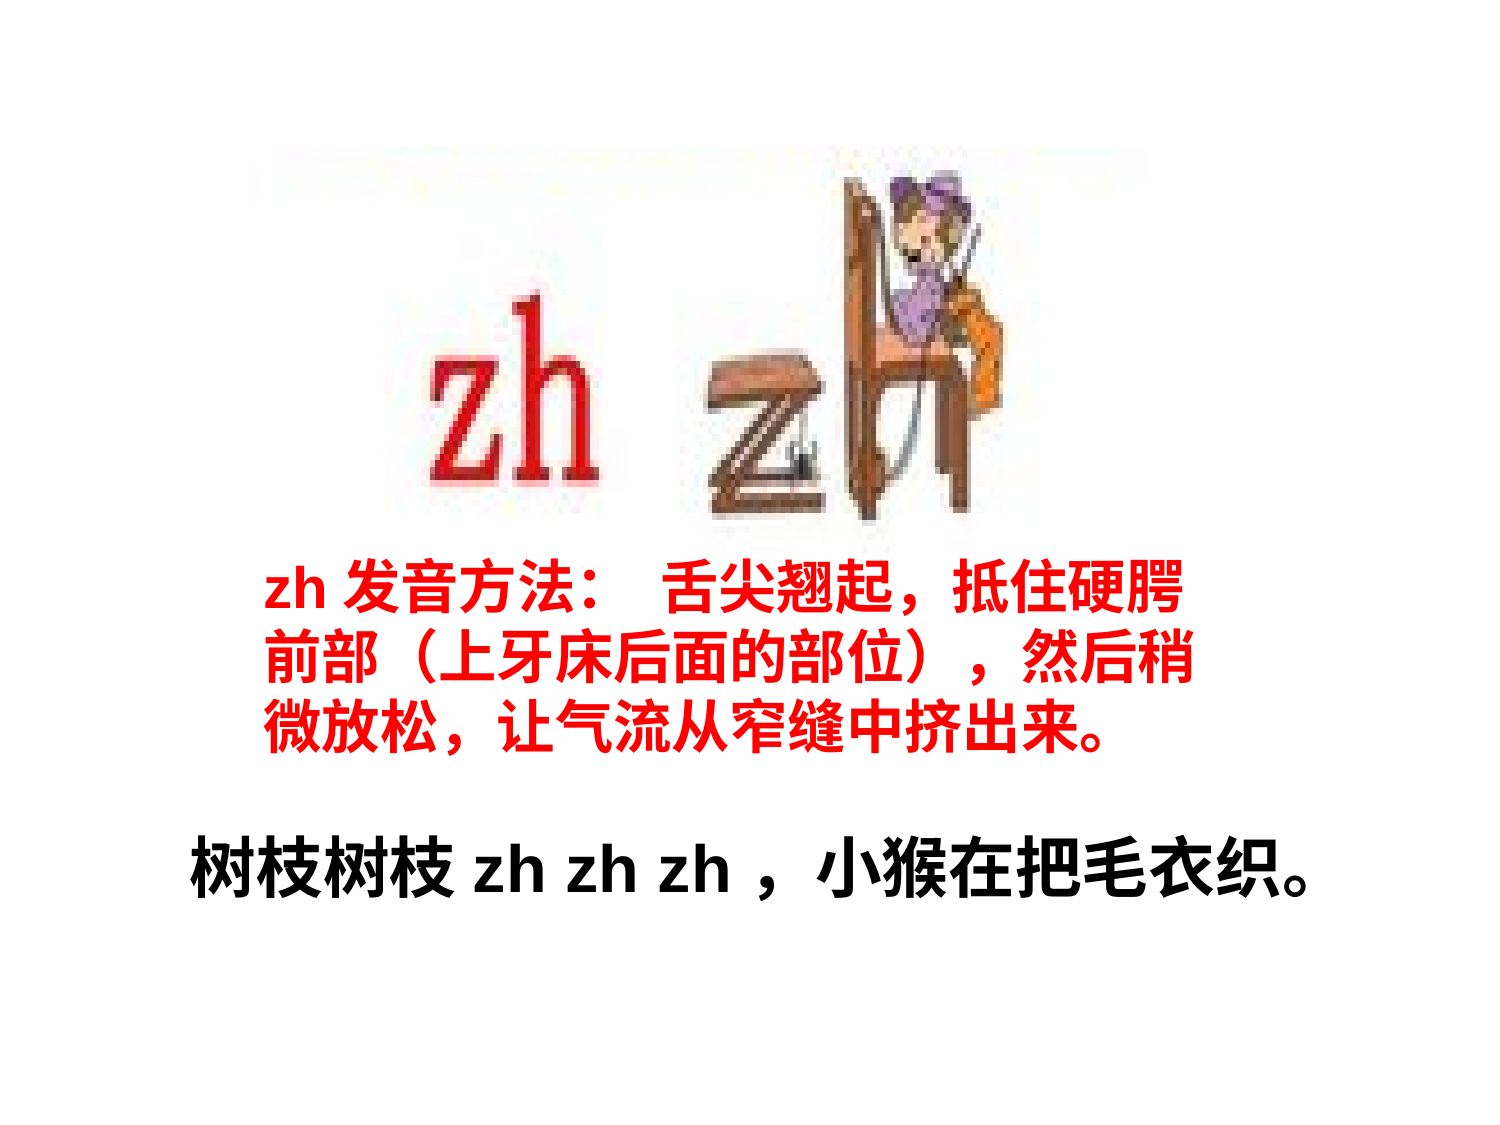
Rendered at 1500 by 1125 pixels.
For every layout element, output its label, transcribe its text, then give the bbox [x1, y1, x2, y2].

picture [248, 146, 1180, 624]
text_box 树枝树枝zh zh zh，小猴在把毛衣织。 [174, 818, 1347, 913]
text_box zh发音方法： 舌尖翘起，抵住硬腭前部（上牙床后面的部位），然后稍微放松，让气流从窄缝中挤出来。 [248, 542, 1219, 768]
